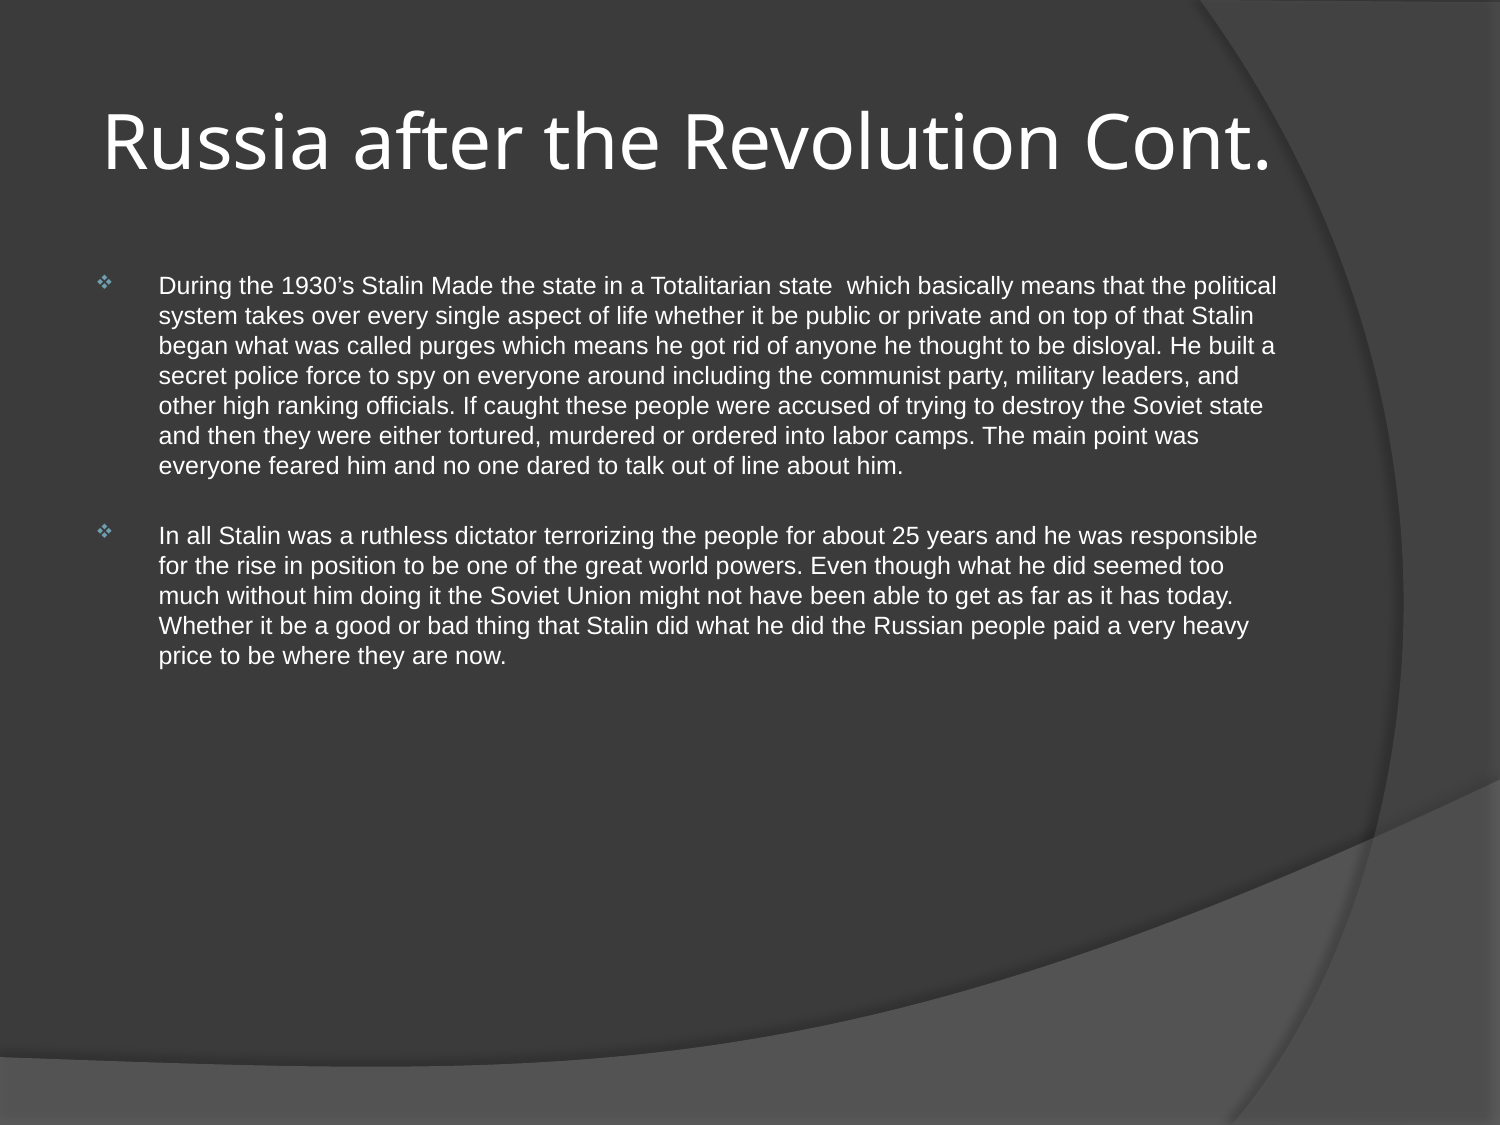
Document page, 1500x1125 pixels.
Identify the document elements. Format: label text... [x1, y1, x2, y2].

list During the 1930’s Stalin Made the state in a Totalitarian state which basically means that the political system takes over every single aspect of life whether it be public or private and on top of that Stalin began what was called purges which means he got rid of anyone he thought to be disloyal. He built a secret police force to spy on everyone around including the communist party, military leaders, and other high ranking officials. If caught these people were accused of trying to destroy the Soviet state and then they were either tortured, murdered or ordered into labor camps. The main point was everyone feared him and no one dared to talk out of line about him. In all Stalin was a ruthless dictator terrorizing the people for about 25 years and he was responsible for the rise in position to be one of the great world powers. Even though what he did seemed too much without him doing it the Soviet Union might not have been able to get as far as it has today. Whether it be a good or bad thing that Stalin did what he did the Russian people paid a very heavy price to be where they are now. [75, 262, 1300, 1005]
title Russia after the Revolution Cont. [75, 45, 1300, 233]
